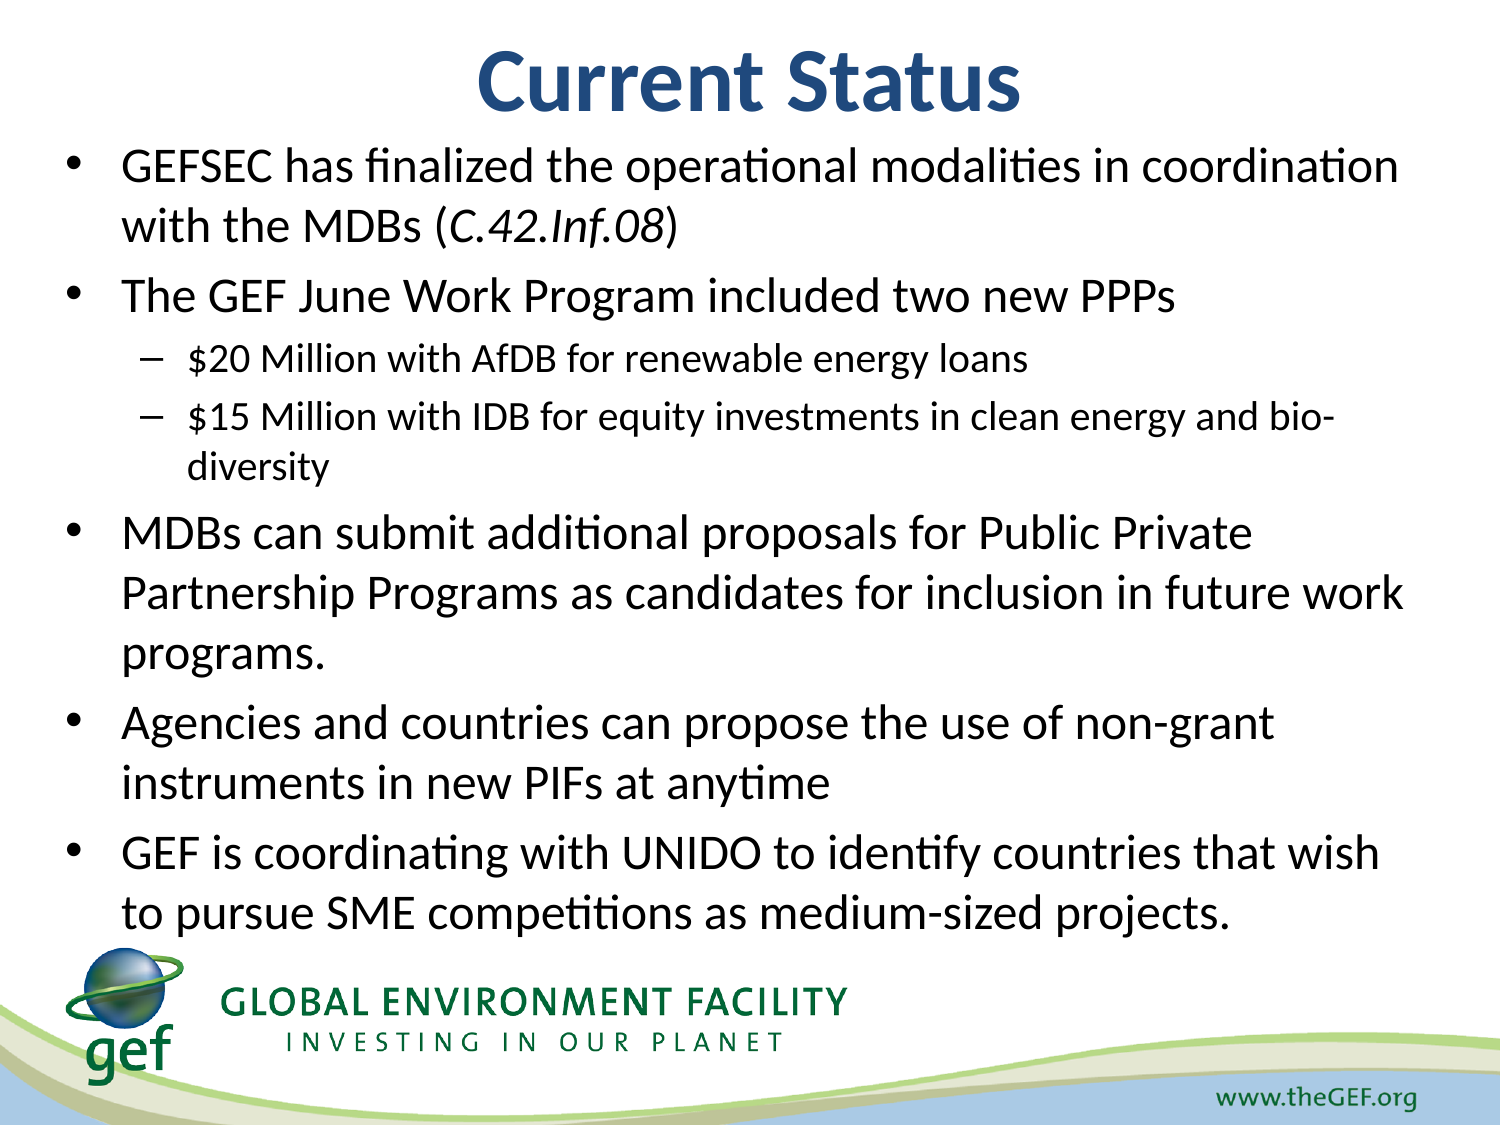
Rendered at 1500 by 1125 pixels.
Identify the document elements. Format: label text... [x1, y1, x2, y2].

list GEFSEC has finalized the operational modalities in coordination with the MDBs (C.42.Inf.08) The GEF June Work Program included two new PPPs $20 Million with AfDB for renewable energy loans $15 Million with IDB for equity investments in clean energy and bio-diversity MDBs can submit additional proposals for Public Private Partnership Programs as candidates for inclusion in future work programs. Agencies and countries can propose the use of non-grant instruments in new PIFs at anytime GEF is coordinating with UNIDO to identify countries that wish to pursue SME competitions as medium-sized projects. [49, 124, 1438, 1026]
picture [0, 920, 1500, 1125]
title Current Status [0, 0, 1500, 151]
